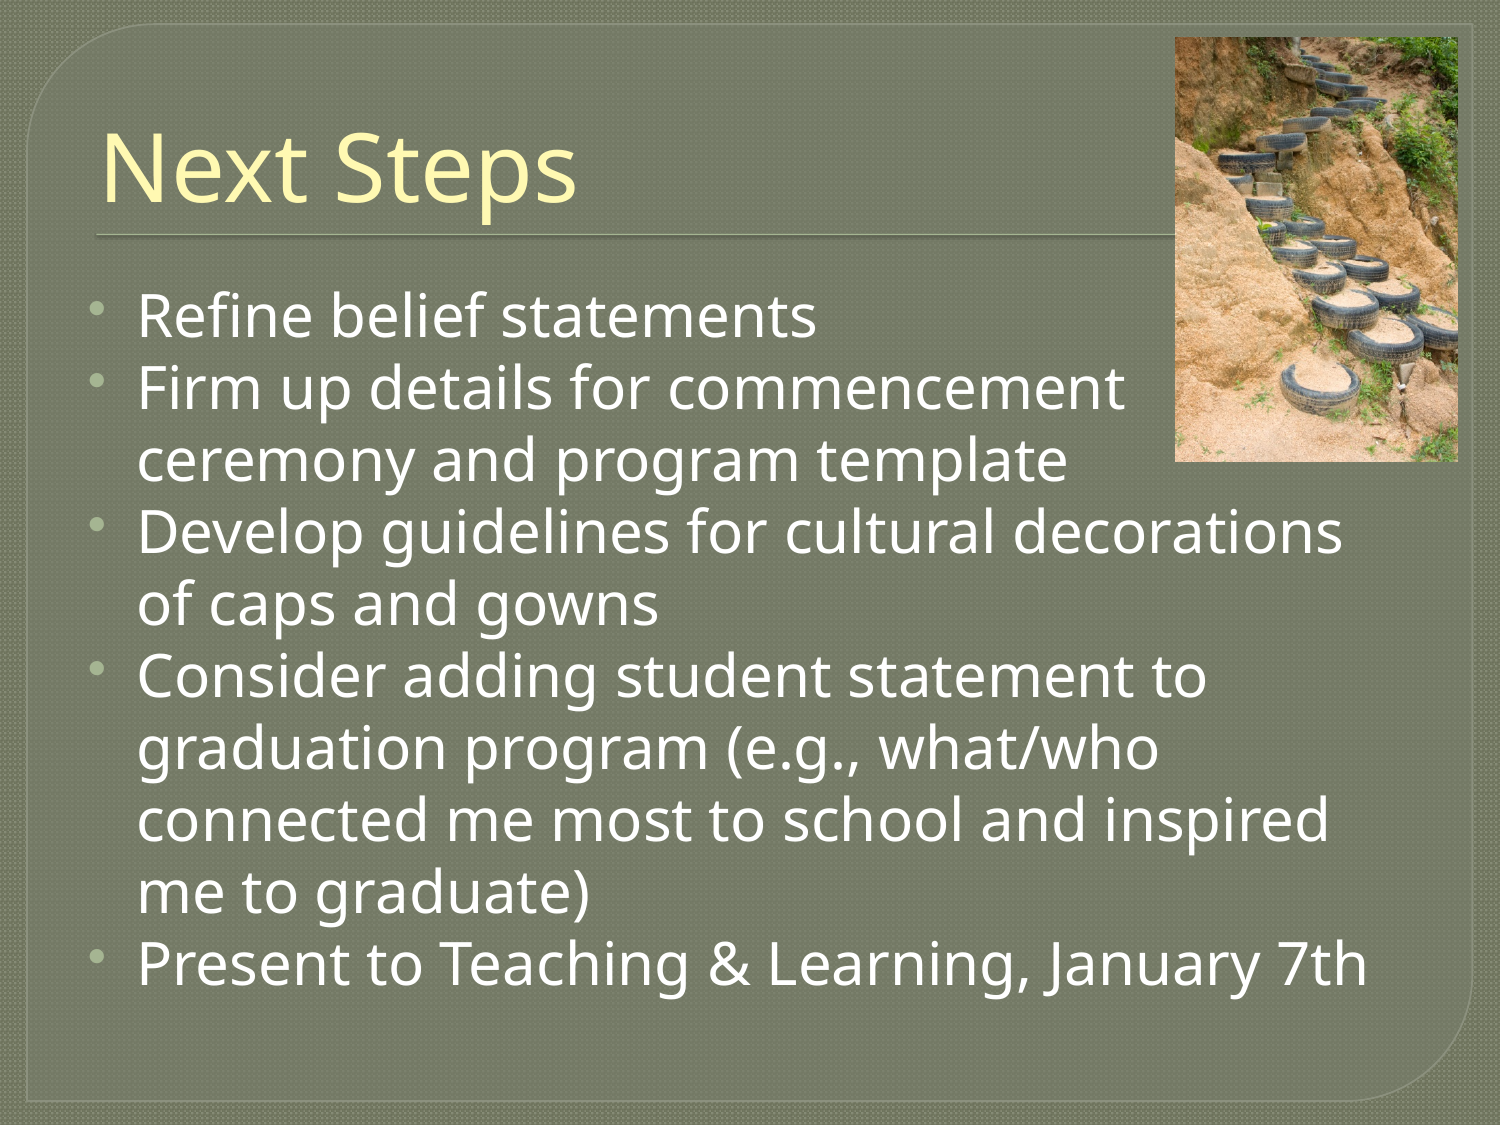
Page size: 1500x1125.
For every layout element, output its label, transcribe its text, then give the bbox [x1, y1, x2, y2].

title Next Steps [75, 41, 1169, 230]
list Refine belief statements Firm up details for commencement ceremony and program template Develop guidelines for cultural decorations of caps and gowns Consider adding student statement to graduation program (e.g., what/who connected me most to school and inspired me to graduate) Present to Teaching & Learning, January 7th [75, 270, 1425, 1013]
picture [1174, 37, 1459, 462]
